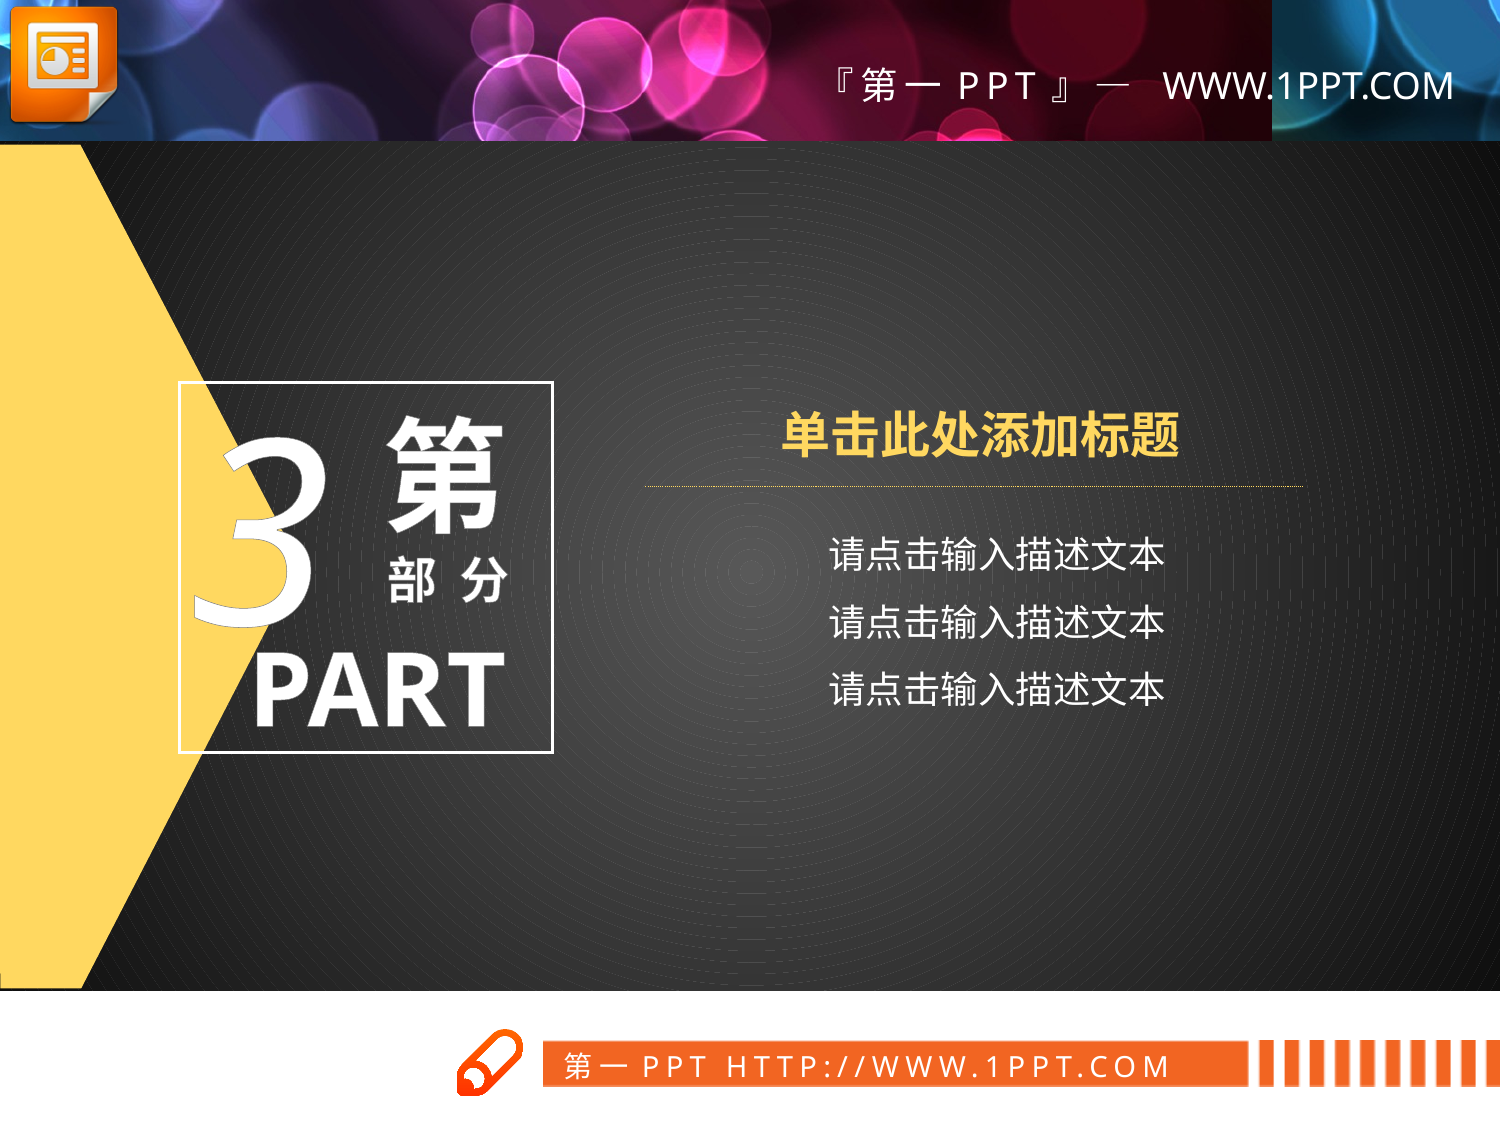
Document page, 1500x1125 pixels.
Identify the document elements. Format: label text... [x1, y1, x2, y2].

text_box 单击此处添加标题 [765, 395, 1196, 471]
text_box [157, 358, 553, 757]
text_box [0, 144, 198, 989]
text_box 请点击输入描述文本 请点击输入描述文本 请点击输入描述文本 [813, 501, 1181, 719]
picture [0, 0, 1500, 141]
picture [543, 1040, 1500, 1087]
